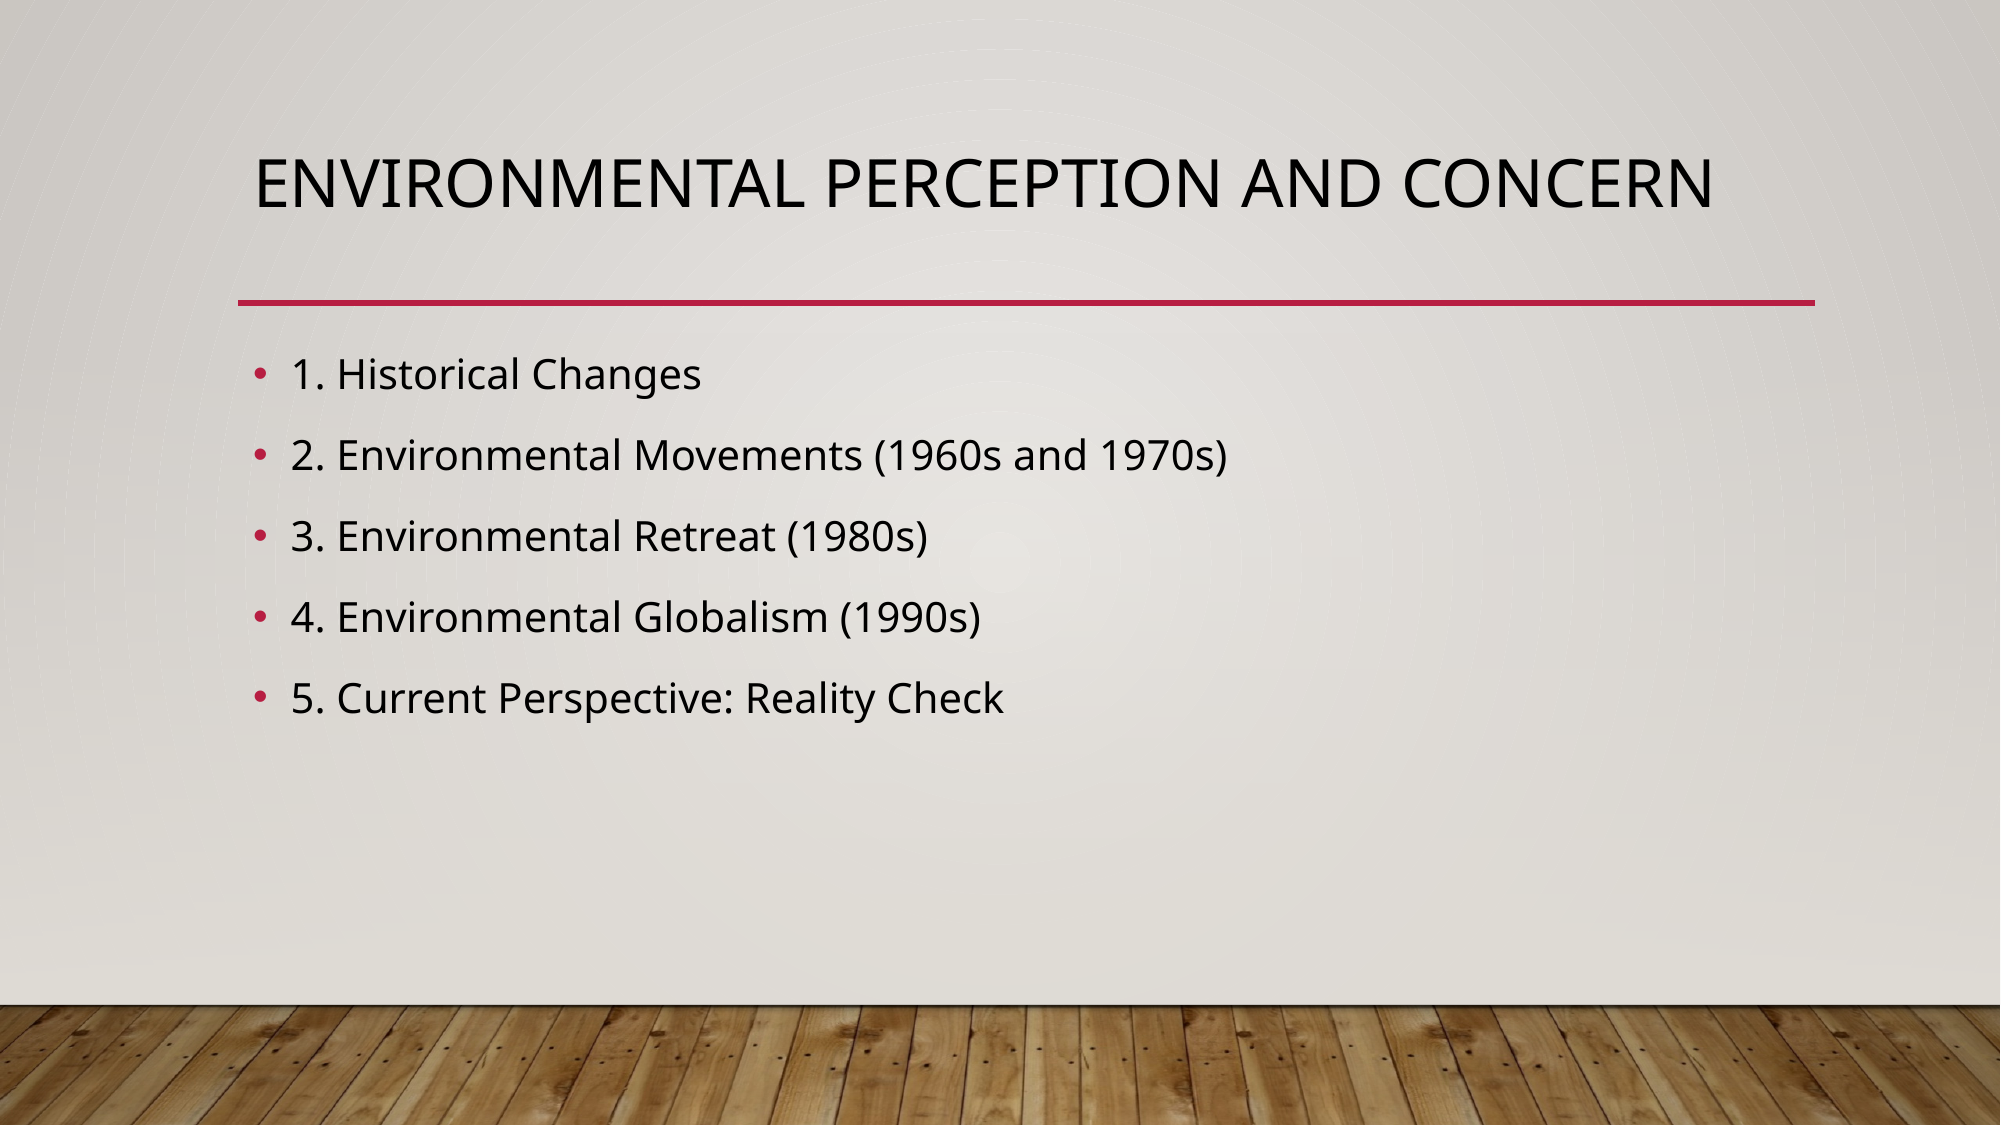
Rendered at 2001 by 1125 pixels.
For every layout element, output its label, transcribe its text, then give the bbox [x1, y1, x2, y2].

list 1. Historical Changes 2. Environmental Movements (1960s and 1970s) 3. Environmental Retreat (1980s) 4. Environmental Globalism (1990s) 5. Current Perspective: Reality Check [238, 330, 1814, 897]
picture [0, 1005, 2000, 1125]
title Environmental Perception and Concern [238, 142, 1814, 315]
